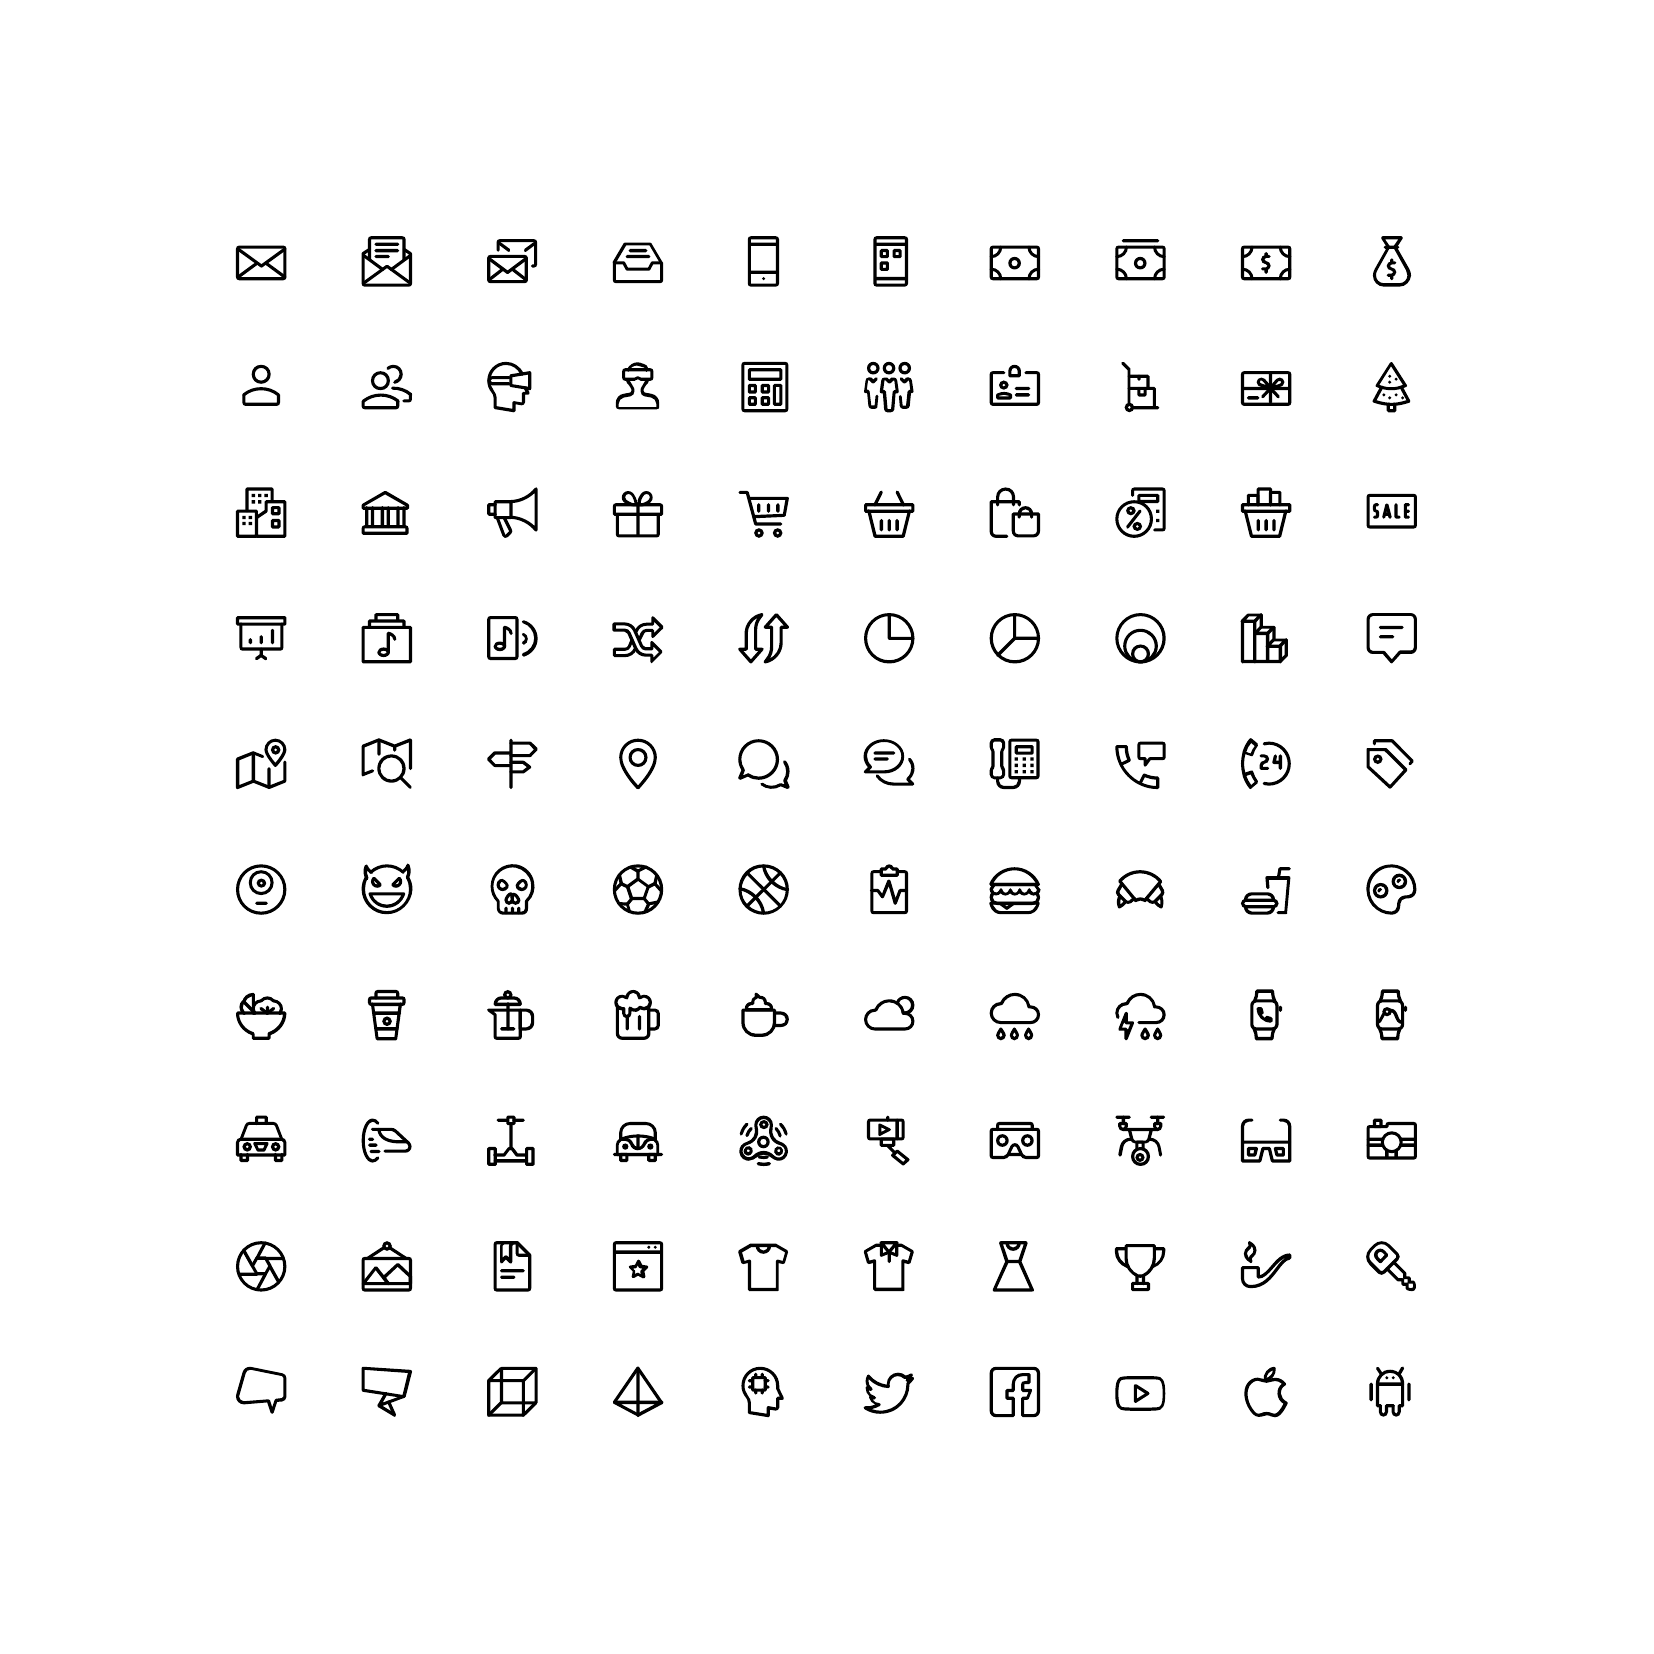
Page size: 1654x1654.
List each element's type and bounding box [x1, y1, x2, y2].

text_box [898, 361, 912, 375]
text_box [898, 377, 914, 409]
text_box [1246, 509, 1285, 513]
text_box [876, 503, 902, 507]
text_box [1137, 741, 1166, 767]
text_box [747, 499, 755, 517]
text_box [382, 1263, 408, 1286]
text_box [255, 1241, 267, 1261]
text_box [741, 1008, 776, 1037]
text_box [774, 1127, 782, 1138]
text_box [989, 267, 1003, 281]
text_box [235, 751, 267, 790]
text_box [487, 361, 523, 378]
text_box [1008, 256, 1021, 270]
text_box [781, 872, 789, 888]
text_box [235, 616, 287, 626]
text_box [1001, 906, 1013, 910]
text_box [1141, 1274, 1146, 1286]
text_box [1242, 386, 1266, 391]
text_box [879, 261, 889, 271]
text_box [646, 882, 657, 889]
text_box [1378, 989, 1403, 1004]
text_box [760, 396, 771, 406]
text_box [1394, 503, 1401, 519]
text_box [1278, 1118, 1292, 1144]
text_box [264, 261, 287, 279]
text_box [370, 877, 382, 888]
text_box [493, 996, 522, 1007]
text_box [873, 490, 883, 507]
text_box [1256, 487, 1273, 507]
text_box [1131, 1146, 1151, 1166]
text_box [499, 1027, 516, 1031]
text_box [989, 500, 1009, 538]
text_box [1115, 882, 1124, 896]
text_box [361, 1256, 413, 1292]
text_box [1008, 738, 1040, 780]
text_box [367, 1143, 378, 1147]
text_box [242, 394, 281, 406]
text_box [1240, 270, 1251, 281]
text_box [1021, 1134, 1034, 1147]
text_box [612, 639, 638, 658]
text_box [887, 518, 891, 532]
text_box [361, 738, 378, 777]
text_box [249, 1153, 274, 1157]
text_box [1398, 1375, 1405, 1383]
text_box [996, 487, 1016, 507]
text_box [886, 1144, 895, 1153]
text_box [612, 261, 664, 284]
text_box [1398, 1137, 1417, 1141]
text_box [236, 245, 286, 249]
text_box [989, 613, 1013, 655]
text_box [362, 254, 382, 269]
text_box [521, 633, 528, 645]
text_box [382, 1241, 392, 1251]
text_box [244, 1241, 263, 1251]
text_box [1259, 503, 1269, 507]
text_box [612, 1368, 636, 1404]
text_box [989, 245, 1000, 256]
text_box [493, 641, 507, 652]
text_box [374, 254, 390, 259]
text_box [1369, 1382, 1373, 1402]
text_box [402, 396, 412, 403]
text_box [1144, 883, 1158, 898]
text_box [1127, 389, 1131, 406]
text_box [267, 767, 271, 790]
text_box [1246, 1146, 1258, 1157]
text_box [1240, 898, 1279, 908]
text_box [235, 509, 258, 538]
text_box [1403, 512, 1411, 519]
text_box [1115, 992, 1166, 1025]
text_box [271, 760, 287, 789]
text_box [1135, 1152, 1145, 1163]
text_box [406, 248, 413, 284]
text_box [1240, 738, 1258, 790]
text_box [1375, 362, 1408, 391]
text_box [361, 625, 413, 664]
text_box [242, 1142, 253, 1152]
text_box [259, 635, 263, 645]
text_box [1256, 1007, 1273, 1023]
text_box [622, 368, 654, 381]
text_box [882, 361, 896, 375]
text_box [772, 871, 782, 881]
text_box [506, 1121, 516, 1126]
text_box [1014, 393, 1031, 397]
text_box [1137, 493, 1160, 504]
text_box [506, 1002, 510, 1027]
text_box [738, 887, 766, 915]
text_box [1123, 882, 1135, 898]
text_box [1288, 257, 1292, 268]
text_box [1134, 897, 1147, 903]
text_box [998, 639, 1041, 664]
text_box [878, 1123, 891, 1137]
text_box [1133, 256, 1147, 270]
text_box [1243, 892, 1276, 902]
text_box [989, 371, 1041, 406]
text_box [511, 1147, 528, 1157]
text_box [1372, 739, 1414, 766]
text_box [263, 1256, 285, 1261]
text_box [236, 261, 259, 279]
text_box [500, 1241, 518, 1264]
text_box [738, 490, 750, 498]
text_box [615, 514, 660, 538]
text_box [1017, 506, 1034, 519]
text_box [619, 738, 657, 790]
text_box [374, 1027, 399, 1031]
text_box [377, 1127, 410, 1144]
text_box [1162, 258, 1166, 268]
text_box [1284, 638, 1288, 658]
text_box [1377, 1012, 1386, 1025]
text_box [774, 1146, 784, 1156]
text_box [1153, 245, 1166, 259]
text_box [509, 371, 532, 391]
text_box [765, 906, 781, 915]
text_box [487, 254, 528, 258]
text_box [1118, 870, 1162, 883]
text_box [1378, 1404, 1389, 1417]
text_box [619, 1134, 637, 1141]
text_box [370, 371, 390, 391]
text_box [1240, 267, 1254, 281]
text_box [626, 897, 634, 906]
text_box [1240, 1253, 1292, 1289]
text_box [374, 989, 400, 996]
text_box [255, 901, 268, 905]
text_box [402, 506, 406, 529]
text_box [764, 890, 782, 908]
text_box [1118, 1011, 1134, 1041]
text_box [989, 1127, 1009, 1160]
text_box [391, 386, 413, 397]
text_box [396, 506, 400, 529]
text_box [504, 1379, 525, 1401]
text_box [487, 1379, 499, 1413]
text_box [631, 910, 644, 915]
text_box [1240, 257, 1245, 269]
text_box [270, 518, 281, 529]
text_box [1030, 270, 1041, 281]
text_box [1385, 1148, 1389, 1160]
text_box [365, 1266, 387, 1286]
text_box [866, 1118, 886, 1141]
text_box [1135, 1140, 1145, 1151]
text_box [647, 1157, 657, 1163]
text_box [1378, 1026, 1402, 1041]
text_box [751, 1376, 767, 1380]
text_box [1276, 867, 1291, 880]
text_box [386, 506, 390, 529]
text_box [361, 878, 413, 915]
text_box [738, 613, 764, 664]
text_box [1127, 377, 1131, 387]
text_box [367, 996, 406, 1007]
text_box [499, 1275, 516, 1279]
text_box [1278, 267, 1292, 281]
text_box [613, 892, 620, 904]
text_box [614, 1400, 636, 1416]
text_box [1024, 1027, 1034, 1041]
text_box [273, 1152, 284, 1163]
text_box [1259, 754, 1270, 770]
text_box [749, 270, 779, 274]
text_box [1366, 1137, 1385, 1141]
text_box [380, 738, 413, 771]
text_box [1150, 1247, 1166, 1269]
text_box [864, 503, 874, 513]
text_box [1268, 392, 1273, 404]
text_box [374, 1030, 399, 1041]
text_box [1157, 882, 1165, 896]
text_box [382, 1016, 392, 1027]
text_box [619, 866, 630, 875]
text_box [1394, 1148, 1398, 1160]
text_box [873, 236, 909, 287]
text_box [1273, 490, 1282, 507]
text_box [1153, 267, 1166, 281]
text_box [1372, 503, 1380, 519]
text_box [242, 387, 280, 397]
text_box [1127, 1249, 1156, 1278]
text_box [1121, 895, 1136, 904]
text_box [1272, 754, 1283, 765]
text_box [1155, 270, 1166, 281]
text_box [628, 248, 648, 253]
text_box [235, 1138, 241, 1157]
text_box [864, 999, 915, 1031]
text_box [1127, 374, 1138, 378]
text_box [1272, 625, 1276, 642]
text_box [1278, 644, 1283, 664]
text_box [255, 654, 267, 661]
text_box [372, 1011, 402, 1015]
text_box [1127, 245, 1154, 249]
text_box [625, 254, 651, 259]
text_box [237, 1275, 257, 1292]
text_box [747, 383, 757, 394]
text_box [772, 1008, 777, 1025]
text_box [749, 242, 779, 246]
text_box [512, 1118, 525, 1122]
text_box [383, 1142, 412, 1153]
text_box [1376, 1367, 1383, 1376]
text_box [270, 506, 281, 516]
text_box [622, 1143, 629, 1150]
text_box [658, 874, 664, 892]
text_box [1259, 613, 1263, 629]
text_box [653, 873, 659, 882]
text_box [1116, 894, 1127, 909]
text_box [989, 892, 1041, 906]
text_box [266, 1007, 275, 1015]
text_box [1401, 1385, 1405, 1408]
text_box [377, 738, 381, 756]
text_box [239, 1000, 251, 1015]
text_box [1240, 245, 1251, 256]
text_box [401, 863, 411, 880]
text_box [1007, 1127, 1041, 1160]
text_box [752, 518, 783, 526]
text_box [524, 260, 528, 278]
text_box [239, 1121, 255, 1141]
text_box [640, 1368, 663, 1404]
text_box [1243, 509, 1288, 538]
text_box [1124, 1244, 1156, 1248]
text_box [1382, 1131, 1402, 1139]
text_box [237, 1272, 259, 1276]
text_box [1256, 999, 1279, 1030]
text_box [1256, 518, 1260, 532]
text_box [879, 864, 899, 877]
text_box [1372, 249, 1412, 287]
text_box [873, 751, 896, 755]
text_box [1372, 1118, 1383, 1129]
text_box [502, 625, 507, 648]
text_box [1118, 1121, 1123, 1132]
text_box [1131, 1281, 1151, 1292]
text_box [772, 383, 783, 406]
text_box [499, 1366, 538, 1405]
text_box [1372, 882, 1389, 899]
text_box [1011, 512, 1041, 538]
text_box [1382, 1007, 1392, 1017]
text_box [392, 254, 412, 269]
text_box [647, 1143, 654, 1150]
text_box [1263, 1366, 1276, 1379]
text_box [1391, 873, 1408, 890]
text_box [487, 260, 491, 278]
text_box [1375, 1000, 1398, 1031]
text_box [619, 882, 630, 889]
text_box [374, 248, 400, 253]
text_box [619, 1157, 629, 1163]
text_box [612, 242, 663, 265]
text_box [1247, 905, 1272, 909]
text_box [1378, 625, 1404, 630]
text_box [509, 760, 532, 774]
text_box [1001, 277, 1028, 281]
text_box [1150, 386, 1156, 409]
text_box [614, 989, 652, 1018]
text_box [1140, 374, 1150, 391]
text_box [992, 1241, 1034, 1292]
text_box [895, 1118, 899, 1141]
text_box [487, 1008, 522, 1040]
text_box [766, 503, 771, 513]
text_box [1127, 277, 1154, 281]
text_box [253, 1142, 269, 1152]
text_box [996, 1134, 1009, 1147]
text_box [1383, 503, 1391, 513]
text_box [870, 509, 908, 513]
text_box [1115, 500, 1153, 538]
text_box [515, 878, 528, 892]
text_box [989, 992, 1041, 1025]
text_box [1366, 1146, 1386, 1160]
text_box [991, 882, 1039, 887]
text_box [781, 891, 789, 907]
text_box [510, 892, 521, 905]
text_box [747, 496, 789, 519]
text_box [361, 249, 412, 287]
text_box [270, 745, 281, 755]
text_box [504, 257, 528, 274]
text_box [491, 1405, 525, 1417]
text_box [643, 900, 660, 914]
text_box [741, 361, 789, 413]
text_box [867, 509, 912, 538]
text_box [493, 500, 513, 520]
text_box [1002, 245, 1028, 249]
text_box [1127, 386, 1138, 390]
text_box [1382, 999, 1405, 1029]
text_box [242, 1248, 254, 1268]
text_box [879, 1241, 888, 1257]
text_box [1000, 500, 1011, 504]
text_box [1147, 1137, 1163, 1157]
text_box [1246, 493, 1256, 507]
text_box [1115, 613, 1166, 662]
text_box [487, 1401, 503, 1417]
text_box [1366, 613, 1417, 664]
text_box [624, 1139, 652, 1151]
text_box [1153, 894, 1164, 909]
text_box [268, 1264, 281, 1284]
text_box [255, 500, 287, 538]
text_box [613, 883, 622, 893]
text_box [1118, 1137, 1133, 1157]
text_box [1253, 245, 1279, 249]
text_box [879, 1137, 896, 1147]
text_box [612, 622, 663, 664]
text_box [391, 877, 403, 888]
text_box [654, 883, 663, 893]
text_box [879, 518, 884, 532]
text_box [989, 245, 1003, 259]
text_box [1145, 897, 1154, 904]
text_box [487, 503, 493, 516]
text_box [1375, 1369, 1398, 1384]
text_box [617, 902, 632, 914]
text_box [1131, 644, 1151, 664]
text_box [361, 525, 409, 535]
text_box [400, 777, 412, 789]
text_box [743, 1146, 753, 1156]
text_box [1389, 1008, 1403, 1025]
text_box [487, 257, 503, 269]
text_box [499, 1269, 525, 1273]
text_box [1372, 754, 1383, 765]
text_box [283, 251, 287, 275]
text_box [1246, 396, 1260, 400]
text_box [891, 1149, 910, 1166]
text_box [255, 1272, 267, 1292]
text_box [1269, 377, 1285, 389]
text_box [989, 902, 1040, 915]
text_box [634, 616, 664, 641]
text_box [864, 613, 915, 664]
text_box [377, 647, 390, 658]
text_box [361, 491, 410, 510]
text_box [380, 1127, 408, 1140]
text_box [378, 1391, 388, 1406]
text_box [1407, 1382, 1411, 1402]
text_box [1278, 754, 1283, 762]
text_box [1257, 625, 1273, 636]
text_box [496, 1118, 510, 1122]
text_box [756, 1162, 772, 1167]
text_box [628, 865, 648, 873]
text_box [1250, 1000, 1272, 1031]
text_box [1009, 1027, 1019, 1041]
text_box [386, 364, 403, 384]
text_box [1396, 388, 1411, 406]
text_box [487, 616, 519, 661]
text_box [1270, 638, 1285, 648]
text_box [1256, 659, 1267, 664]
text_box [1008, 364, 1021, 378]
text_box [1278, 245, 1292, 259]
text_box [637, 1014, 642, 1031]
text_box [754, 528, 764, 538]
text_box [380, 506, 385, 529]
text_box [496, 878, 509, 892]
text_box [1382, 1121, 1417, 1138]
text_box [487, 280, 528, 284]
text_box [657, 892, 663, 902]
text_box [1265, 631, 1270, 664]
text_box [1126, 509, 1142, 529]
text_box [757, 503, 761, 513]
text_box [1261, 255, 1271, 270]
text_box [255, 1115, 268, 1126]
text_box [628, 747, 648, 768]
text_box [990, 888, 1041, 896]
text_box [370, 506, 375, 529]
text_box [776, 503, 780, 513]
text_box [1253, 619, 1257, 664]
text_box [890, 1241, 899, 1257]
text_box [1140, 1027, 1150, 1041]
text_box [251, 364, 271, 384]
text_box [1243, 1241, 1257, 1264]
text_box [1124, 1250, 1130, 1265]
text_box [612, 1241, 664, 1292]
text_box [874, 242, 907, 246]
text_box [369, 1149, 381, 1154]
text_box [279, 1258, 287, 1283]
text_box [377, 754, 406, 783]
text_box [370, 1002, 375, 1013]
text_box [998, 380, 1009, 390]
text_box [612, 503, 636, 516]
text_box [374, 242, 400, 246]
text_box [266, 1241, 285, 1257]
text_box [617, 873, 623, 882]
text_box [1381, 236, 1403, 245]
text_box [1385, 1261, 1416, 1292]
text_box [746, 871, 764, 889]
text_box [1366, 493, 1417, 529]
text_box [496, 239, 538, 268]
text_box [264, 738, 287, 768]
text_box [1240, 1118, 1254, 1144]
text_box [1265, 876, 1277, 890]
text_box [747, 396, 757, 406]
text_box [389, 1394, 406, 1403]
text_box [628, 878, 648, 887]
text_box [1242, 613, 1260, 623]
text_box [386, 631, 390, 654]
text_box [772, 528, 783, 538]
text_box [772, 1011, 789, 1028]
text_box [738, 739, 780, 780]
text_box [506, 1115, 516, 1120]
text_box [1036, 257, 1041, 269]
text_box [874, 276, 907, 281]
text_box [1375, 1382, 1405, 1386]
text_box [873, 757, 889, 761]
text_box [1261, 387, 1270, 399]
text_box [497, 241, 511, 252]
text_box [1127, 1128, 1136, 1144]
text_box [1268, 372, 1273, 384]
text_box [371, 864, 402, 874]
text_box [251, 1256, 272, 1276]
text_box [1027, 245, 1041, 259]
text_box [996, 613, 1017, 657]
text_box [996, 1121, 1034, 1132]
text_box [367, 619, 406, 628]
text_box [493, 1241, 532, 1292]
text_box [361, 1118, 380, 1163]
text_box [879, 248, 889, 259]
text_box [389, 631, 397, 641]
text_box [521, 620, 538, 657]
text_box [395, 1015, 401, 1028]
text_box [1378, 635, 1395, 639]
text_box [1397, 1366, 1405, 1377]
text_box [487, 267, 505, 282]
text_box [1240, 503, 1247, 513]
text_box [1132, 521, 1143, 532]
text_box [621, 491, 653, 507]
text_box [1153, 1027, 1163, 1041]
text_box [505, 625, 513, 636]
text_box [615, 1139, 660, 1157]
text_box [1366, 748, 1408, 789]
text_box [1386, 261, 1397, 277]
text_box [495, 516, 513, 538]
text_box [640, 1400, 664, 1416]
text_box [1244, 1377, 1288, 1418]
text_box [636, 1134, 640, 1150]
text_box [639, 1134, 657, 1141]
text_box [493, 1146, 510, 1157]
text_box [235, 1011, 287, 1040]
text_box [1126, 506, 1136, 516]
text_box [1016, 613, 1041, 638]
text_box [1386, 402, 1397, 413]
text_box [636, 507, 640, 536]
text_box [615, 1008, 651, 1040]
text_box [1273, 1146, 1285, 1157]
text_box [522, 1367, 537, 1383]
text_box [362, 265, 412, 285]
text_box [757, 1155, 770, 1160]
text_box [258, 1282, 280, 1292]
text_box [270, 628, 275, 645]
text_box [1397, 1147, 1417, 1160]
text_box [367, 236, 406, 262]
text_box [270, 1142, 281, 1152]
text_box [1121, 362, 1131, 375]
text_box [361, 400, 400, 410]
text_box [1147, 1128, 1153, 1138]
text_box [899, 870, 909, 890]
text_box [1256, 377, 1271, 389]
text_box [989, 1366, 1041, 1418]
text_box [509, 773, 513, 790]
text_box [365, 506, 369, 529]
text_box [1014, 386, 1031, 391]
text_box [1133, 1384, 1150, 1403]
text_box [502, 989, 513, 996]
text_box [390, 1247, 407, 1260]
text_box [892, 248, 902, 259]
text_box [1281, 503, 1292, 513]
text_box [626, 888, 650, 901]
text_box [368, 892, 406, 908]
text_box [1124, 403, 1134, 413]
text_box [898, 1118, 905, 1141]
text_box [1275, 386, 1290, 391]
text_box [236, 277, 286, 281]
text_box [509, 741, 538, 758]
text_box [1115, 1115, 1131, 1119]
text_box [760, 383, 771, 394]
text_box [869, 879, 909, 905]
text_box [1030, 245, 1041, 256]
text_box [262, 622, 284, 651]
text_box [989, 257, 993, 268]
text_box [487, 1367, 503, 1383]
text_box [989, 738, 1006, 780]
text_box [647, 1008, 660, 1031]
text_box [1240, 371, 1292, 406]
text_box [377, 1400, 396, 1417]
text_box [1281, 245, 1292, 256]
text_box [522, 1401, 537, 1417]
text_box [895, 490, 905, 507]
text_box [1115, 258, 1119, 268]
text_box [281, 1138, 287, 1157]
text_box [1005, 1259, 1021, 1264]
text_box [1269, 387, 1280, 399]
text_box [515, 1241, 532, 1257]
text_box [741, 1366, 784, 1418]
text_box [1115, 245, 1128, 259]
text_box [1121, 1127, 1160, 1132]
text_box [509, 1126, 513, 1151]
text_box [1115, 745, 1160, 790]
text_box [759, 1120, 769, 1130]
text_box [636, 1366, 640, 1418]
text_box [1281, 270, 1292, 281]
text_box [504, 892, 513, 905]
text_box [628, 1259, 649, 1279]
text_box [239, 1152, 250, 1163]
text_box [738, 1243, 789, 1292]
text_box [615, 381, 660, 410]
text_box [268, 1121, 284, 1141]
text_box [745, 1127, 753, 1137]
text_box [625, 1014, 629, 1031]
text_box [614, 1250, 662, 1254]
text_box [1391, 1404, 1401, 1417]
text_box [1366, 1241, 1400, 1275]
text_box [627, 362, 648, 368]
text_box [511, 267, 528, 282]
text_box [487, 376, 509, 386]
text_box [487, 1146, 497, 1166]
text_box [879, 377, 899, 413]
text_box [647, 903, 660, 914]
text_box [1115, 270, 1126, 281]
text_box [487, 383, 530, 413]
text_box [1366, 1125, 1374, 1138]
text_box [747, 236, 780, 287]
text_box [1014, 745, 1034, 755]
text_box [746, 898, 755, 908]
text_box [640, 503, 664, 516]
text_box [612, 875, 618, 892]
text_box [525, 1146, 535, 1166]
text_box [870, 891, 909, 915]
text_box [866, 361, 880, 375]
text_box [1005, 1241, 1021, 1251]
text_box [1027, 267, 1041, 281]
text_box [255, 996, 283, 1015]
text_box [1131, 487, 1166, 532]
text_box [863, 1372, 914, 1414]
text_box [1375, 1385, 1380, 1408]
text_box [235, 248, 240, 278]
text_box [1243, 905, 1276, 915]
text_box [739, 1115, 788, 1161]
text_box [863, 739, 905, 774]
text_box [1149, 1115, 1166, 1119]
text_box [1253, 989, 1277, 1004]
text_box [1366, 1143, 1385, 1147]
text_box [1240, 619, 1245, 664]
text_box [642, 897, 650, 905]
text_box [870, 870, 879, 889]
text_box [1121, 239, 1160, 243]
text_box [883, 1241, 895, 1251]
text_box [490, 864, 535, 915]
text_box [1398, 1143, 1417, 1147]
text_box [1276, 876, 1291, 915]
text_box [1115, 1376, 1166, 1411]
text_box [779, 1123, 788, 1136]
text_box [619, 1121, 657, 1138]
text_box [251, 751, 256, 783]
text_box [763, 613, 789, 664]
text_box [362, 393, 400, 403]
text_box [397, 1002, 402, 1012]
text_box [363, 864, 373, 880]
text_box [518, 1008, 535, 1031]
text_box [1372, 388, 1387, 406]
text_box [996, 391, 1013, 400]
text_box [863, 1243, 914, 1292]
text_box [493, 1159, 529, 1163]
text_box [895, 995, 915, 1015]
text_box [905, 503, 915, 513]
text_box [1013, 636, 1041, 640]
text_box [1252, 1026, 1277, 1041]
text_box [235, 1366, 287, 1414]
text_box [1158, 1121, 1163, 1131]
text_box [989, 270, 1000, 281]
text_box [1137, 386, 1147, 397]
text_box [738, 890, 763, 915]
text_box [248, 870, 274, 896]
text_box [524, 241, 537, 252]
text_box [372, 1014, 378, 1028]
text_box [1131, 406, 1160, 410]
text_box [1366, 864, 1417, 915]
text_box [895, 518, 899, 532]
text_box [1373, 1248, 1388, 1264]
text_box [996, 776, 1022, 790]
text_box [235, 1250, 243, 1274]
text_box [887, 613, 915, 640]
text_box [1115, 267, 1128, 281]
text_box [762, 864, 790, 892]
text_box [366, 1247, 384, 1260]
text_box [1244, 659, 1254, 664]
text_box [619, 906, 629, 914]
text_box [361, 1366, 413, 1397]
text_box [887, 1250, 891, 1264]
text_box [636, 869, 640, 881]
text_box [256, 878, 267, 888]
text_box [989, 867, 1040, 886]
text_box [374, 613, 400, 621]
text_box [757, 1135, 770, 1149]
text_box [632, 864, 644, 868]
text_box [755, 1244, 772, 1254]
text_box [765, 864, 781, 873]
text_box [1114, 1247, 1130, 1269]
text_box [1123, 628, 1158, 663]
text_box [242, 1137, 280, 1141]
text_box [236, 247, 287, 268]
text_box [1253, 277, 1279, 281]
text_box [999, 1127, 1031, 1131]
text_box [744, 992, 774, 1012]
text_box [1262, 741, 1291, 786]
text_box [864, 377, 879, 409]
text_box [259, 1007, 267, 1015]
text_box [235, 864, 287, 915]
text_box [509, 487, 538, 532]
text_box [1135, 1274, 1139, 1286]
text_box [245, 487, 274, 513]
text_box [1240, 1140, 1292, 1163]
text_box [760, 760, 790, 789]
text_box [1264, 518, 1268, 532]
text_box [876, 757, 915, 786]
text_box [1272, 518, 1276, 532]
text_box [239, 622, 260, 651]
text_box [738, 864, 762, 887]
text_box [1156, 245, 1166, 255]
text_box [242, 992, 255, 1015]
text_box [1268, 659, 1279, 664]
text_box [1115, 245, 1125, 255]
text_box [996, 1027, 1006, 1041]
text_box [1383, 245, 1400, 249]
text_box [739, 1123, 749, 1136]
text_box [1006, 1152, 1023, 1157]
text_box [747, 368, 783, 381]
text_box [487, 751, 513, 768]
text_box [1240, 245, 1254, 259]
text_box [646, 866, 657, 875]
text_box [756, 882, 771, 897]
